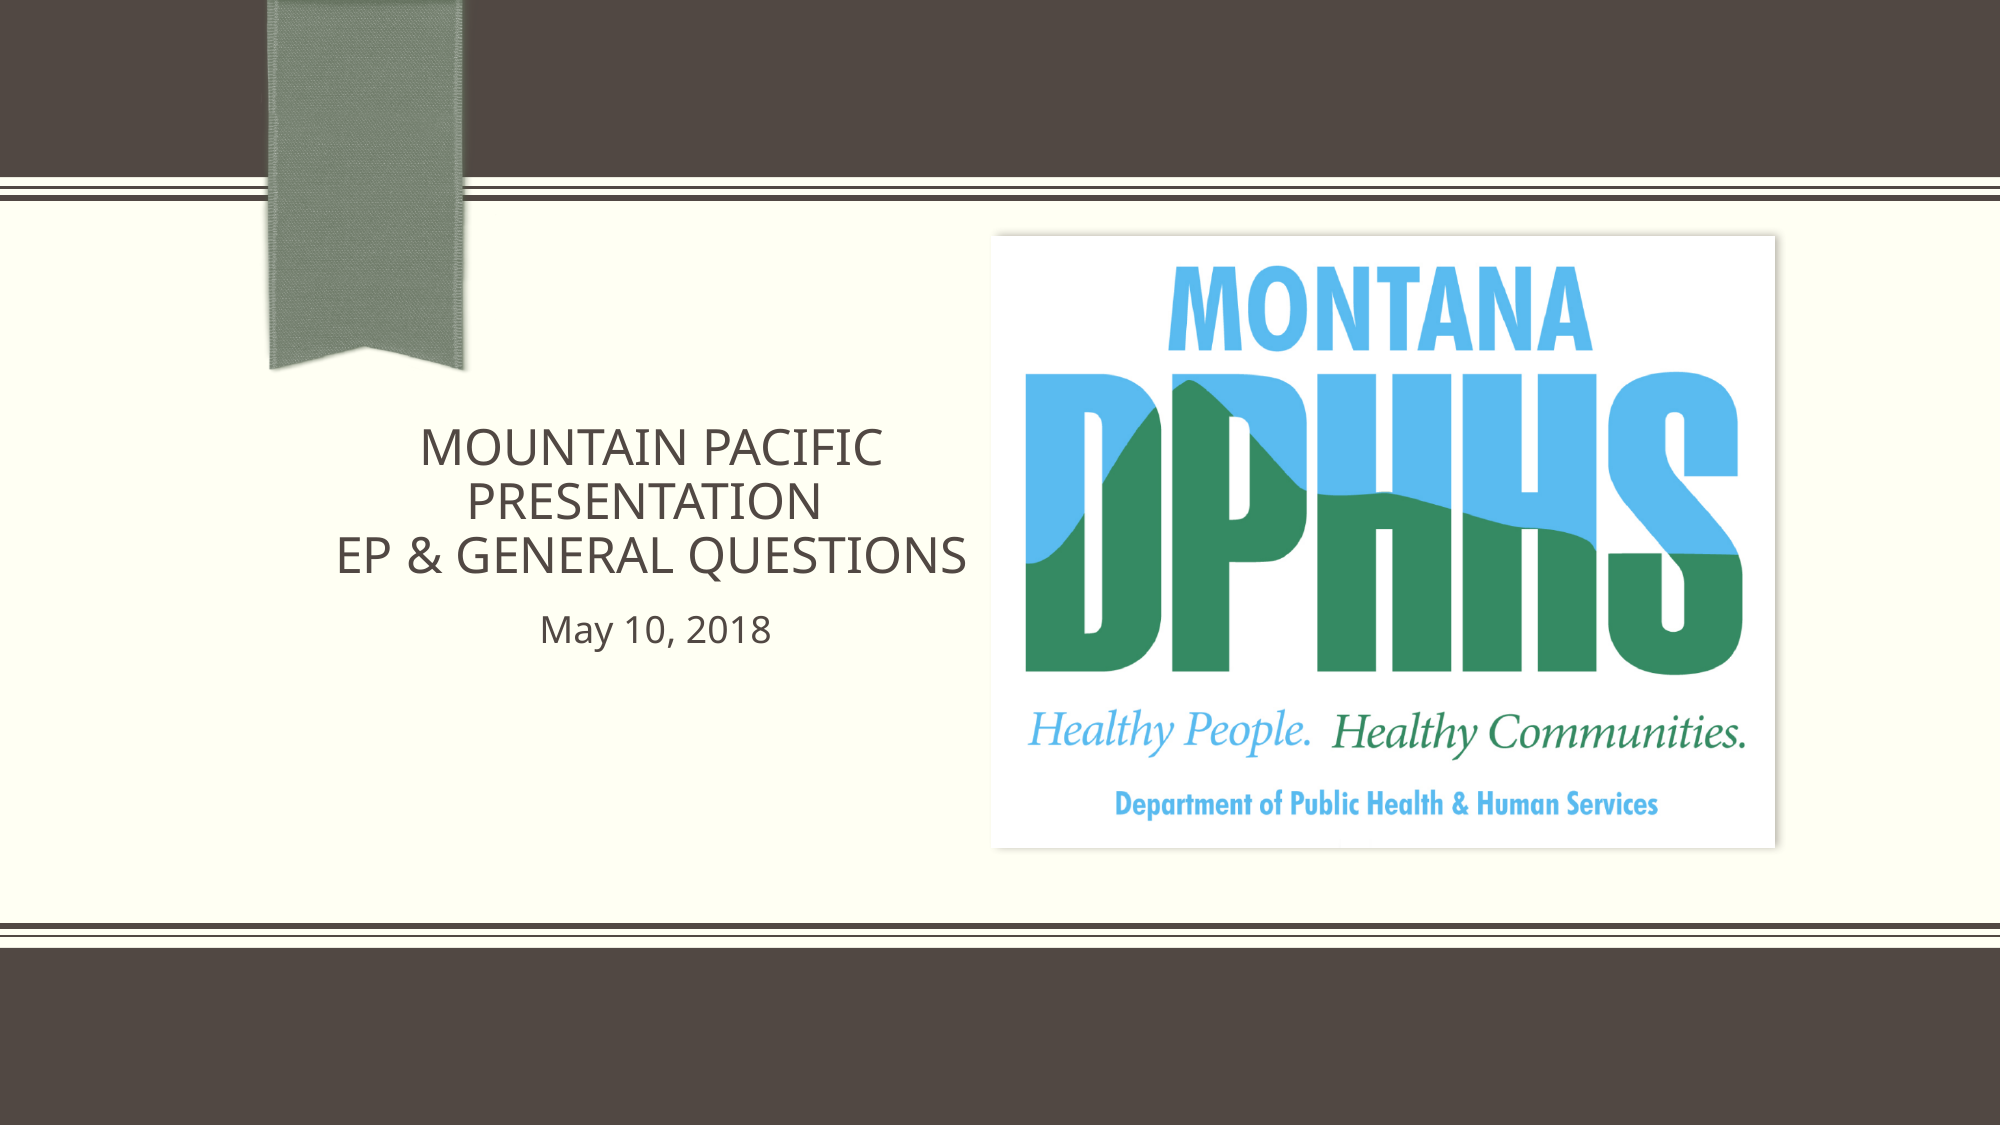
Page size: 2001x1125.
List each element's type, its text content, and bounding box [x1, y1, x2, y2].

subtitle May 10, 2018 [185, 603, 985, 761]
picture [991, 236, 1775, 849]
title Mountain Pacific Presentation EP & General Questions [181, 376, 985, 741]
